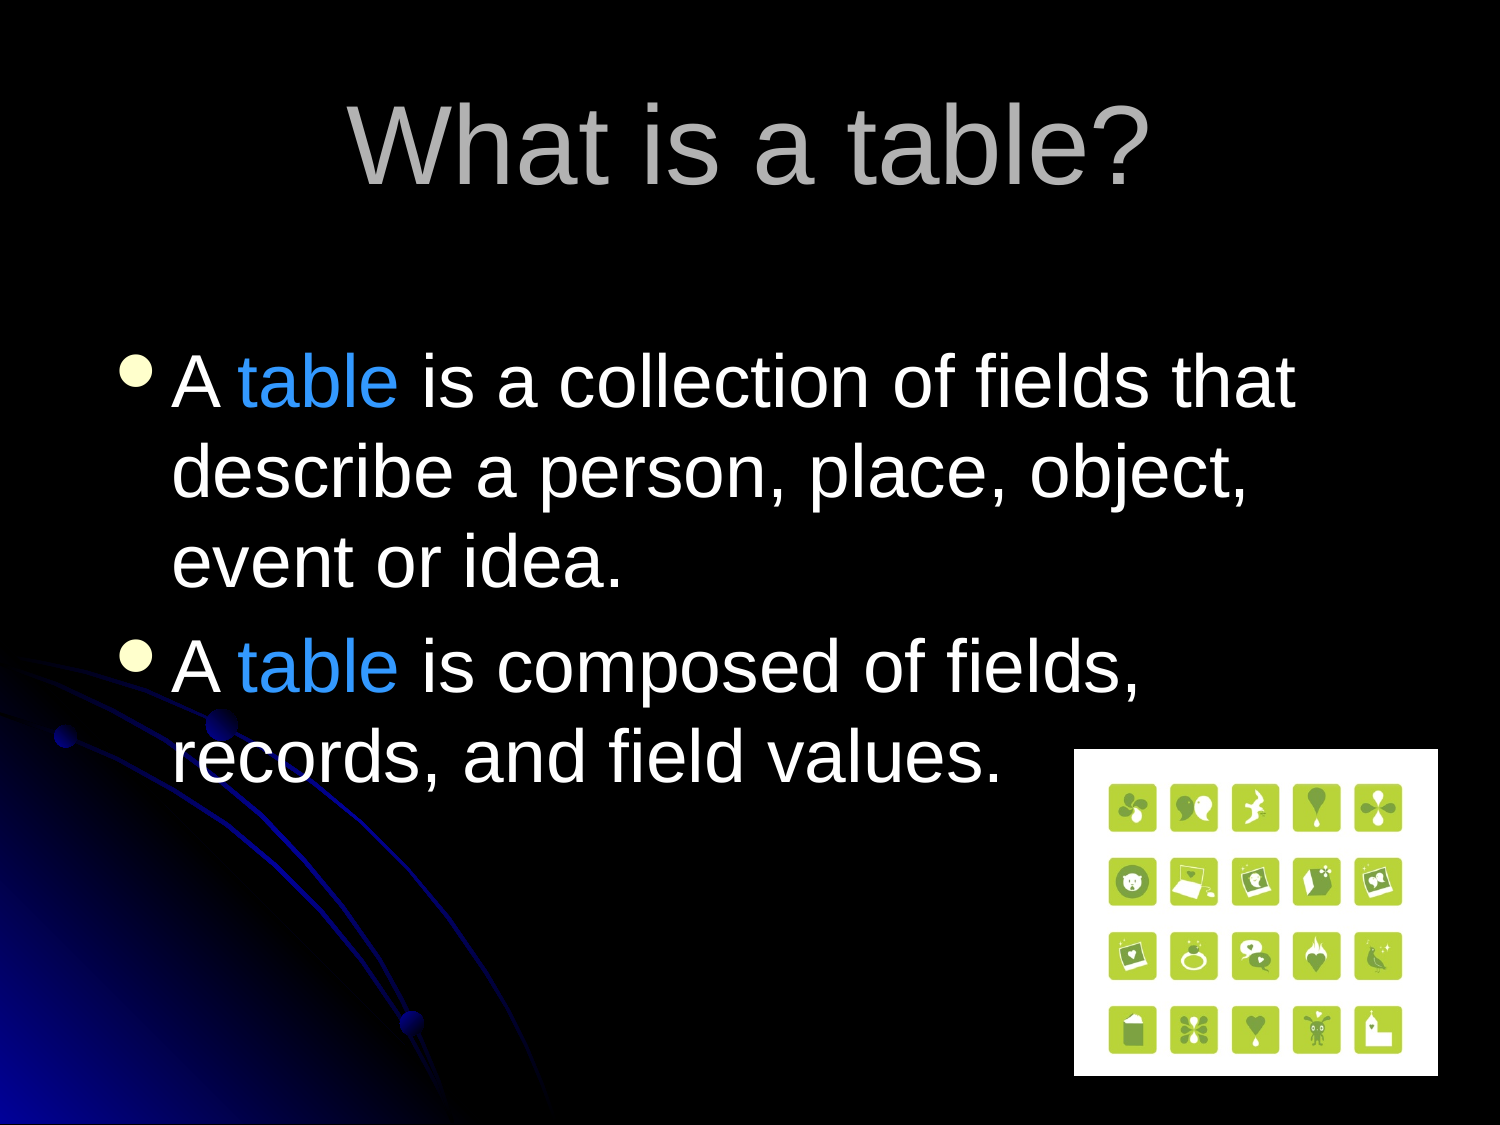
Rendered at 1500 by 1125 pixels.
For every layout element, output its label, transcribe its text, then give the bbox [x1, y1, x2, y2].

title What is a table? [74, 45, 1426, 233]
picture [1074, 749, 1438, 1076]
list A table is a collection of fields that describe a person, place, object, event or idea. A table is composed of fields, records, and field values. [99, 325, 1401, 1006]
